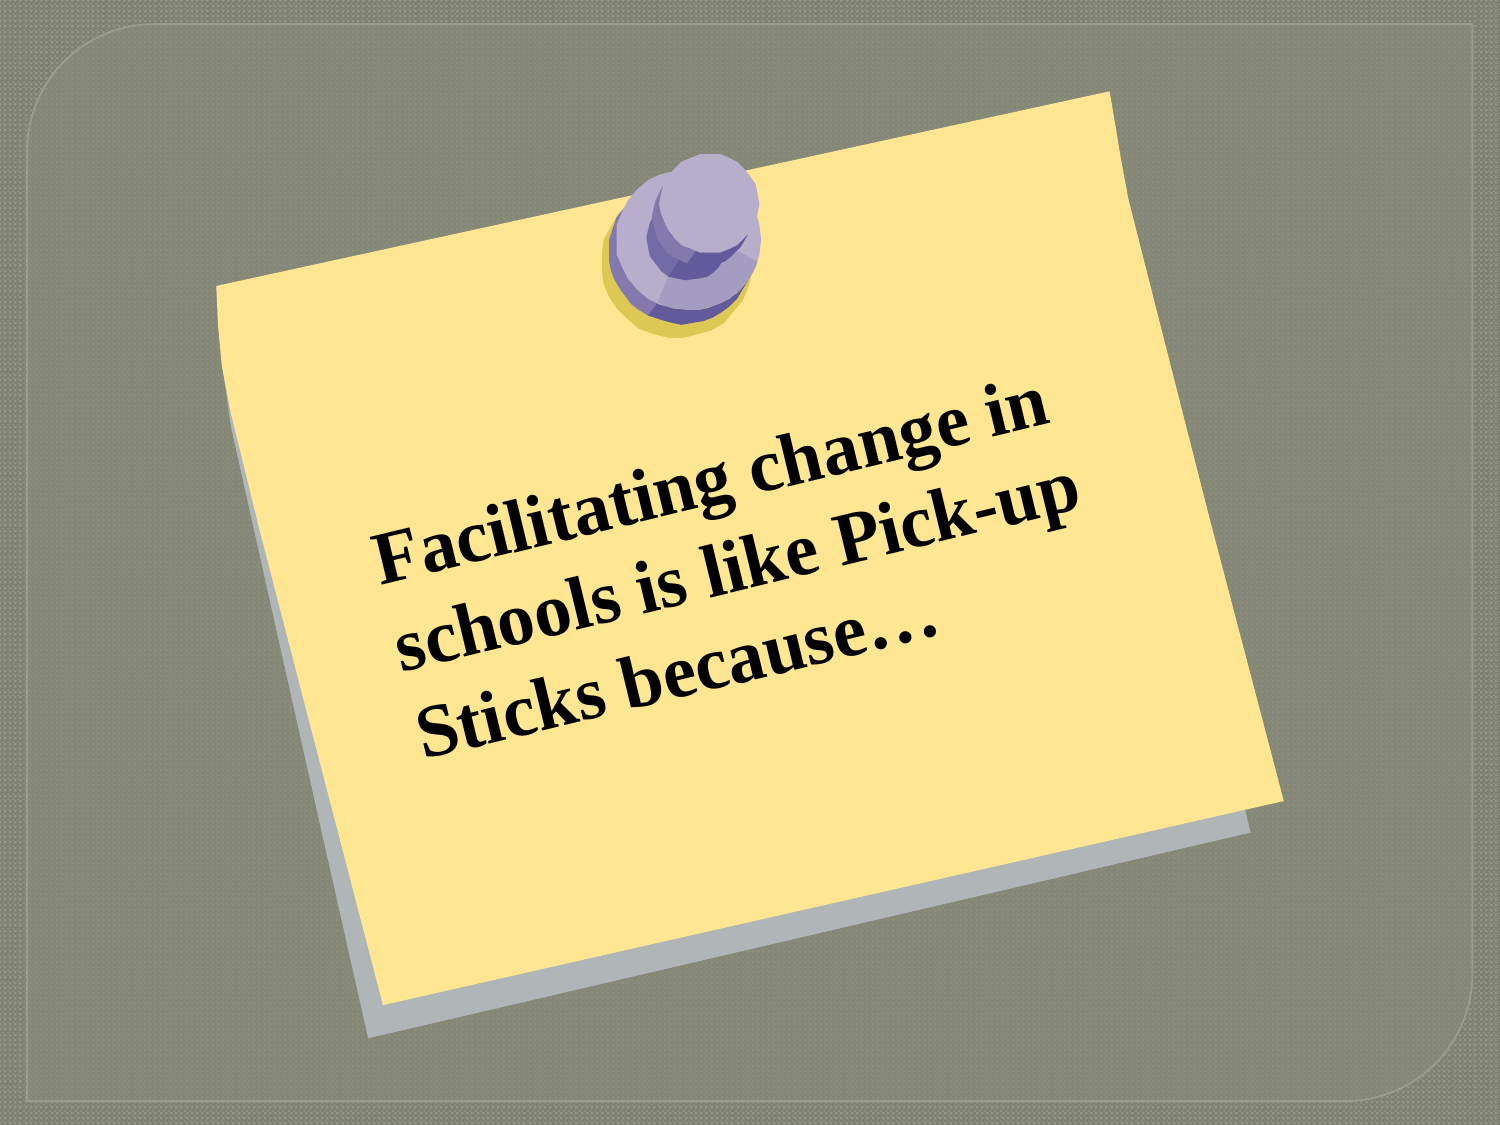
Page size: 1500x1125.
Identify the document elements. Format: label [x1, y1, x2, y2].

picture [212, 87, 1288, 1043]
